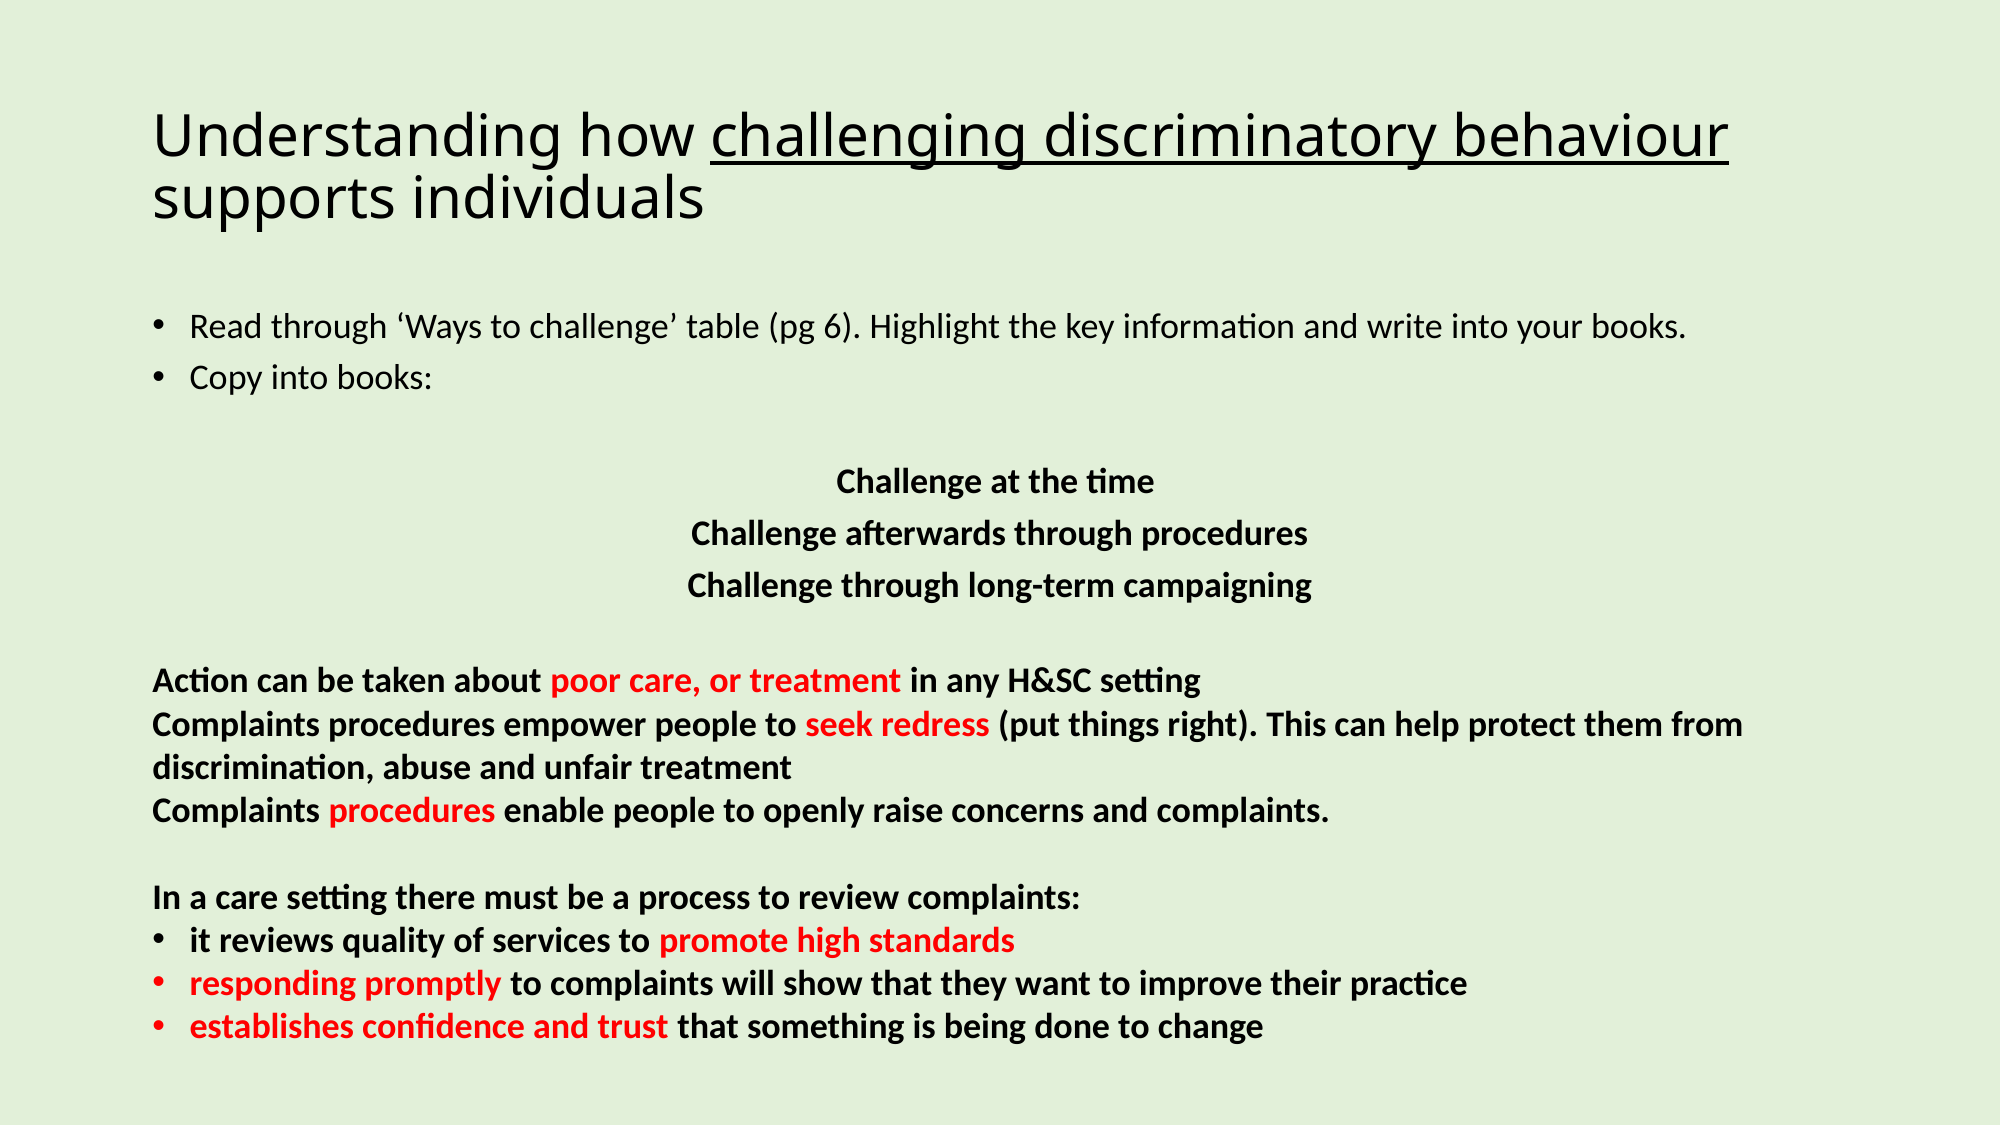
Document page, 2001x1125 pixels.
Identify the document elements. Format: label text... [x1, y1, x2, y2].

list Read through ‘Ways to challenge’ table (pg 6). Highlight the key information and write into your books. Copy into books: Challenge at the time Challenge afterwards through procedures Challenge through long-term campaigning Action can be taken about poor care, or treatment in any H&SC setting Complaints procedures empower people to seek redress (put things right). This can help protect them from discrimination, abuse and unfair treatment Complaints procedures enable people to openly raise concerns and complaints. In a care setting there must be a process to review complaints: it reviews quality of services to promote high standards responding promptly to complaints will show that they want to improve their practice establishes confidence and trust that something is being done to change [137, 299, 1863, 1066]
title Understanding how challenging discriminatory behaviour supports individuals [137, 59, 1863, 278]
